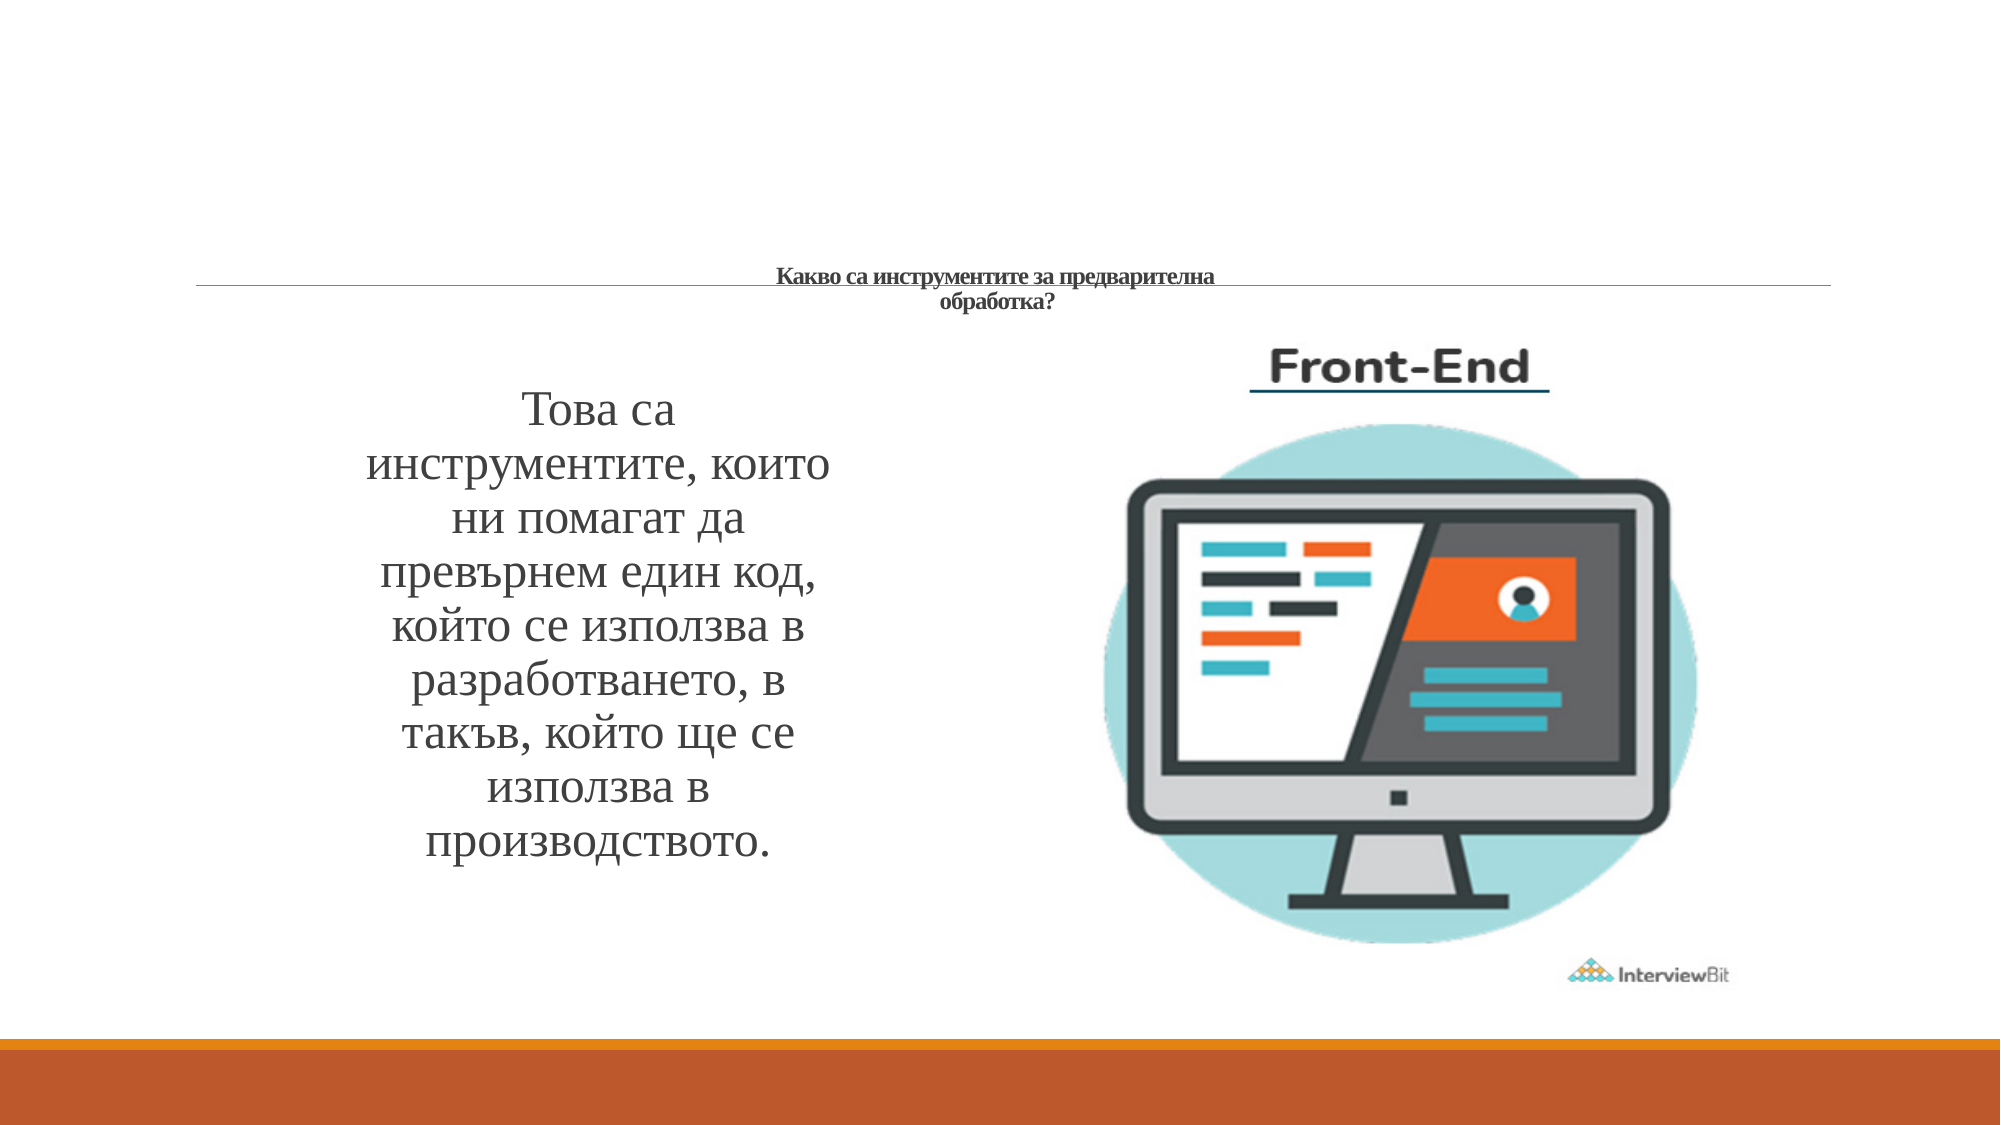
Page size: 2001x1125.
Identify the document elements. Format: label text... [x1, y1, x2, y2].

picture [1047, 318, 1752, 1003]
title Какво са инструментите за предварителна обработка? [63, 116, 1933, 355]
list Това са инструментите, които ни помагат да превърнем един код, който се използва в разработването, в такъв, който ще се използва в производството. [339, 374, 843, 1007]
